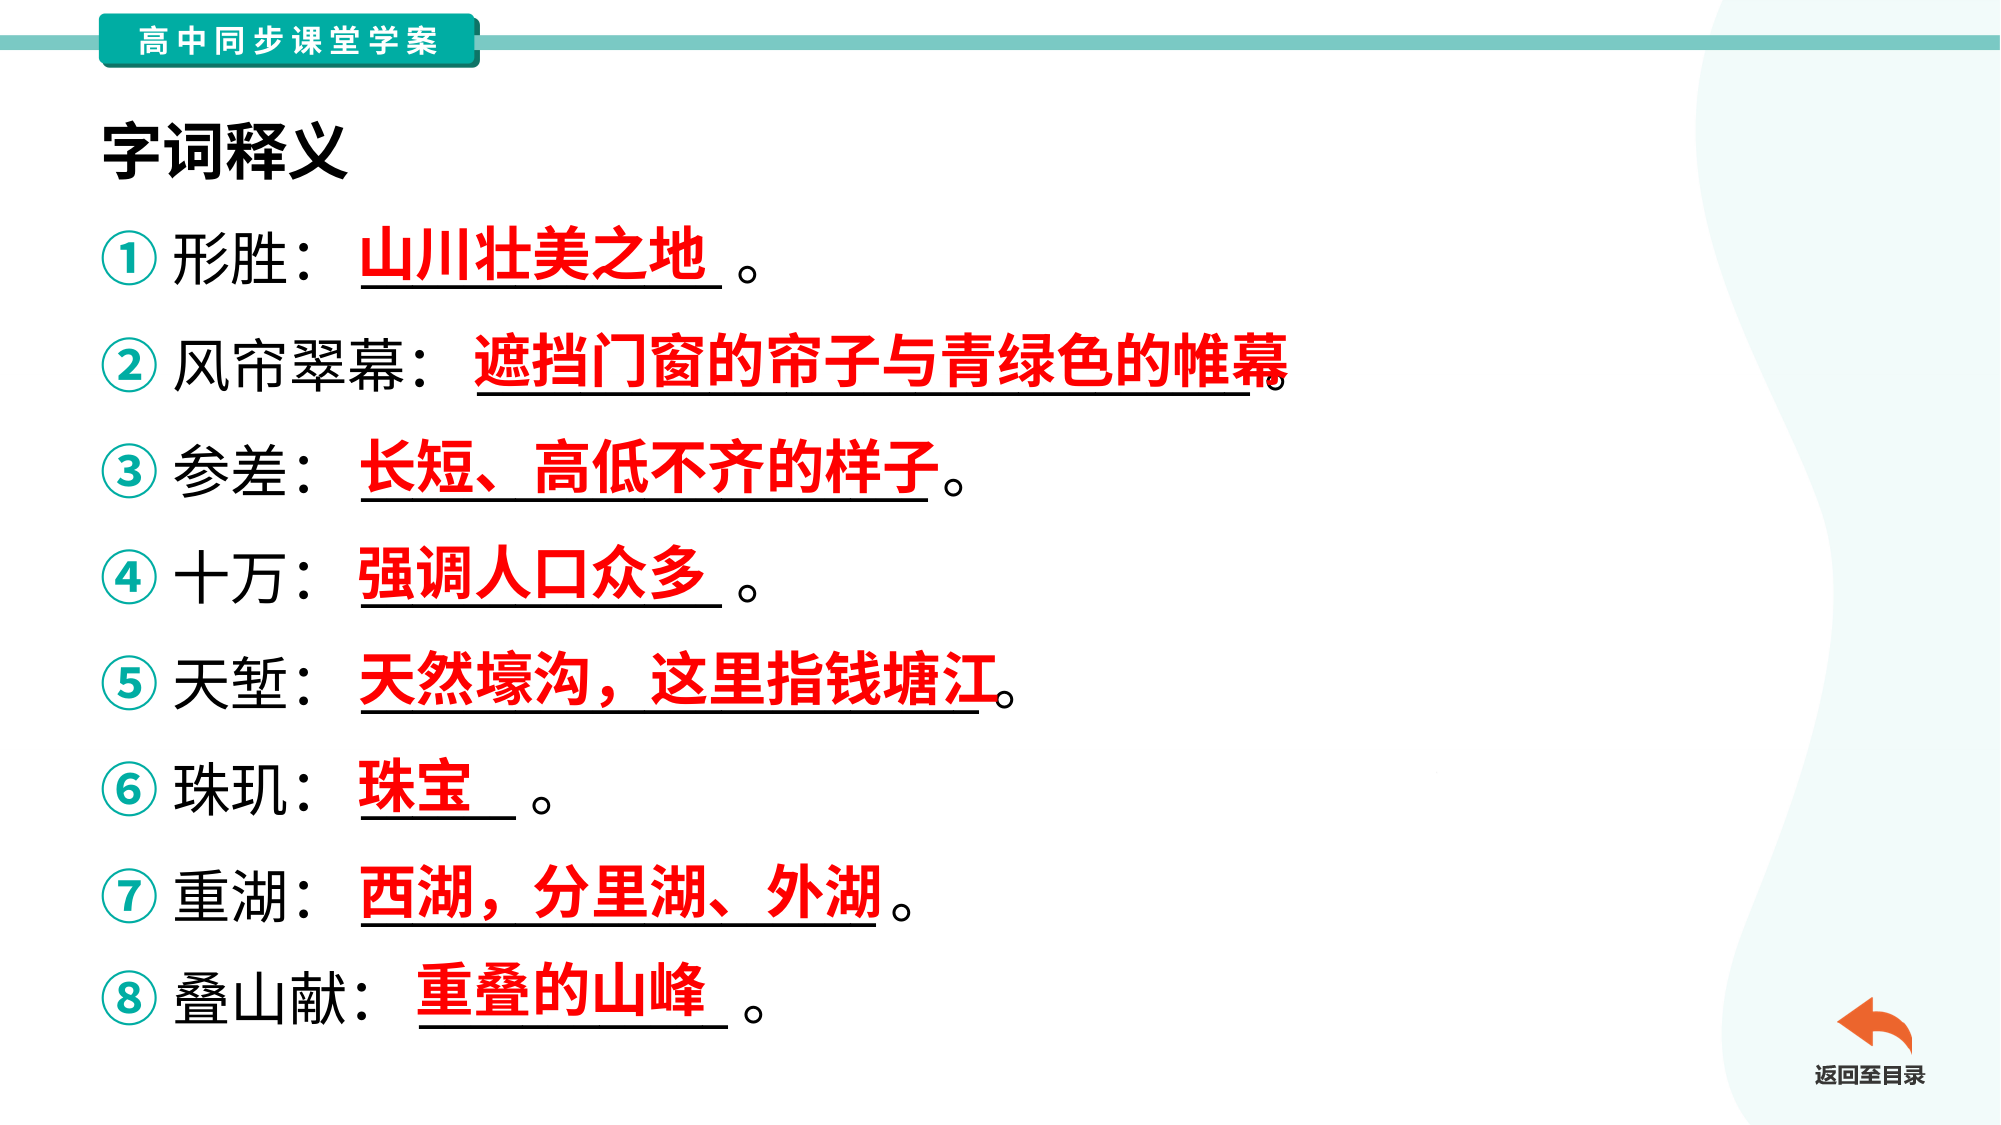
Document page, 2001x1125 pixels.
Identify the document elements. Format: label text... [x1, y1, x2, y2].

text_box 字词释义 [100, 76, 1899, 186]
text_box 天然壕沟，这里指钱塘江 [335, 606, 1023, 701]
text_box 西湖，分里湖、外湖 [335, 818, 906, 913]
picture [0, 0, 2000, 1125]
text_box 强调人口众多 [335, 499, 730, 594]
text_box 山川壮美之地 [335, 181, 730, 276]
text_box 长短、高低不齐的样子 [335, 393, 964, 488]
text_box 珠宝 [335, 712, 496, 807]
text_box 重叠的山峰 [393, 921, 730, 1013]
text_box ①形胜：______________。 ②风帘翠幕：______________________________。 ③参差：______________________。 ④十万：______________。 ⑤天堑：________________________。 ⑥珠玑：______。 ⑦重湖：____________________。 ⑧叠山献：____________。 [100, 186, 1899, 1021]
text_box 遮挡门窗的帘子与青绿色的帷幕 [450, 287, 1313, 382]
